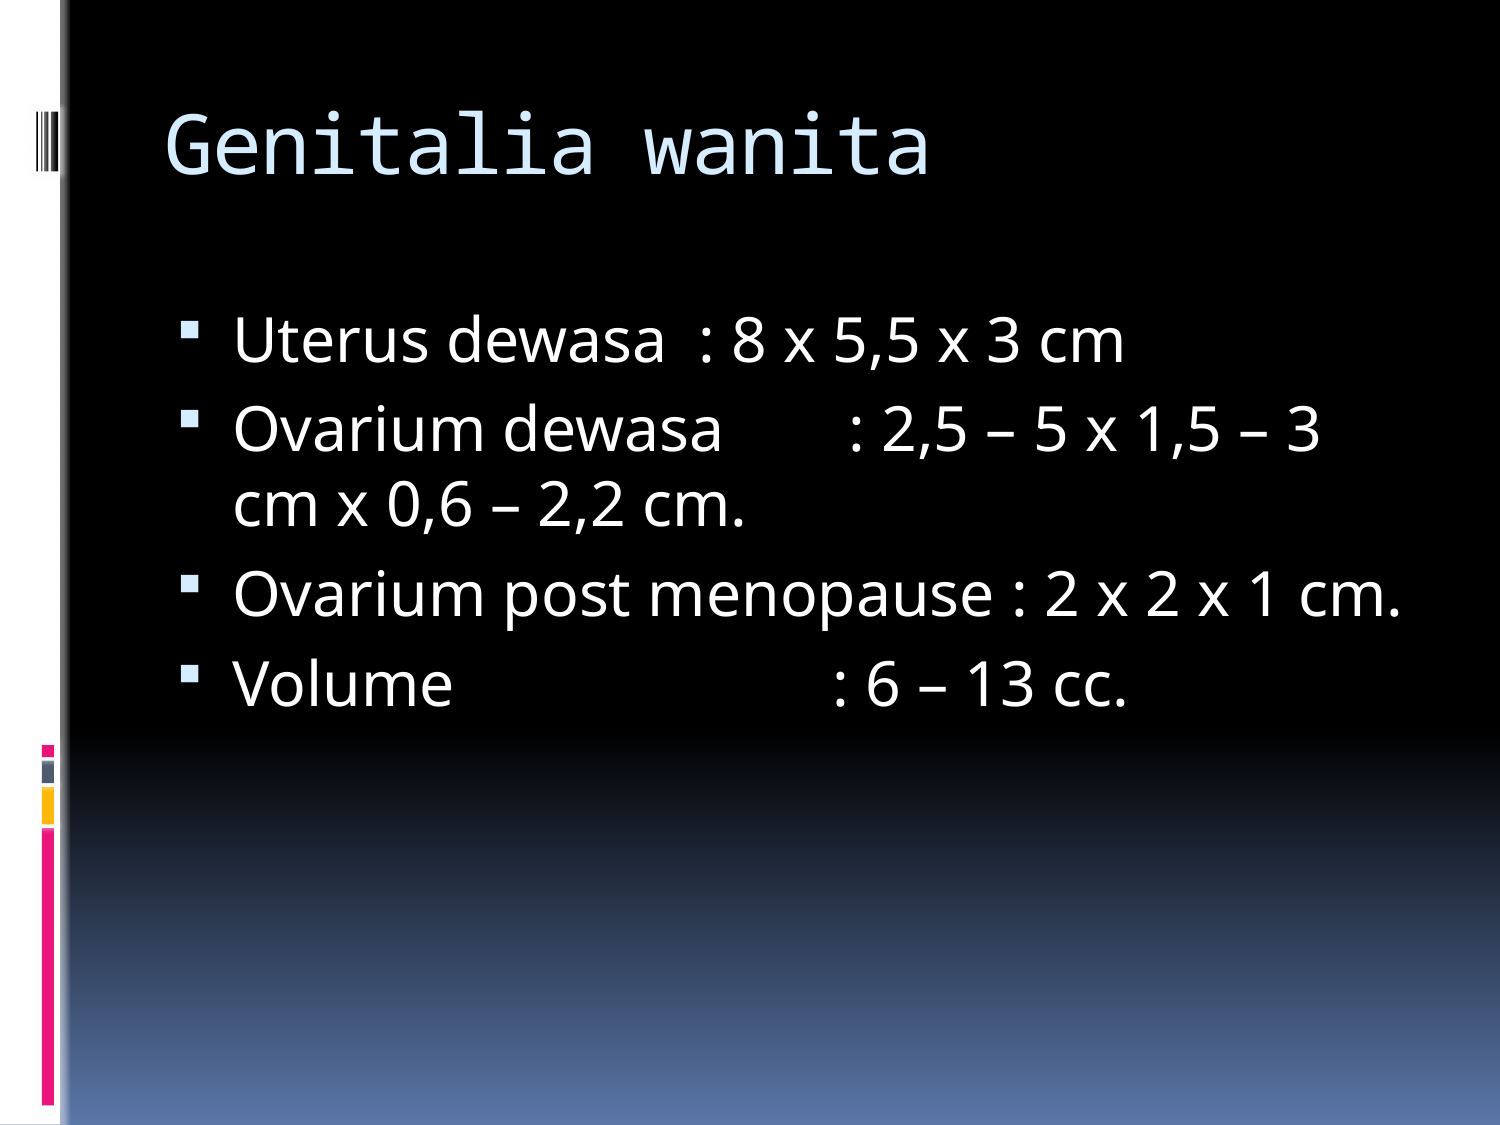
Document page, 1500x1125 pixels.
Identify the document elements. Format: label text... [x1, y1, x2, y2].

list Uterus dewasa : 8 x 5,5 x 3 cm Ovarium dewasa : 2,5 – 5 x 1,5 – 3 cm x 0,6 – 2,2 cm. Ovarium post menopause : 2 x 2 x 1 cm. Volume : 6 – 13 cc. [150, 292, 1425, 1043]
title Genitalia wanita [150, 83, 1425, 234]
